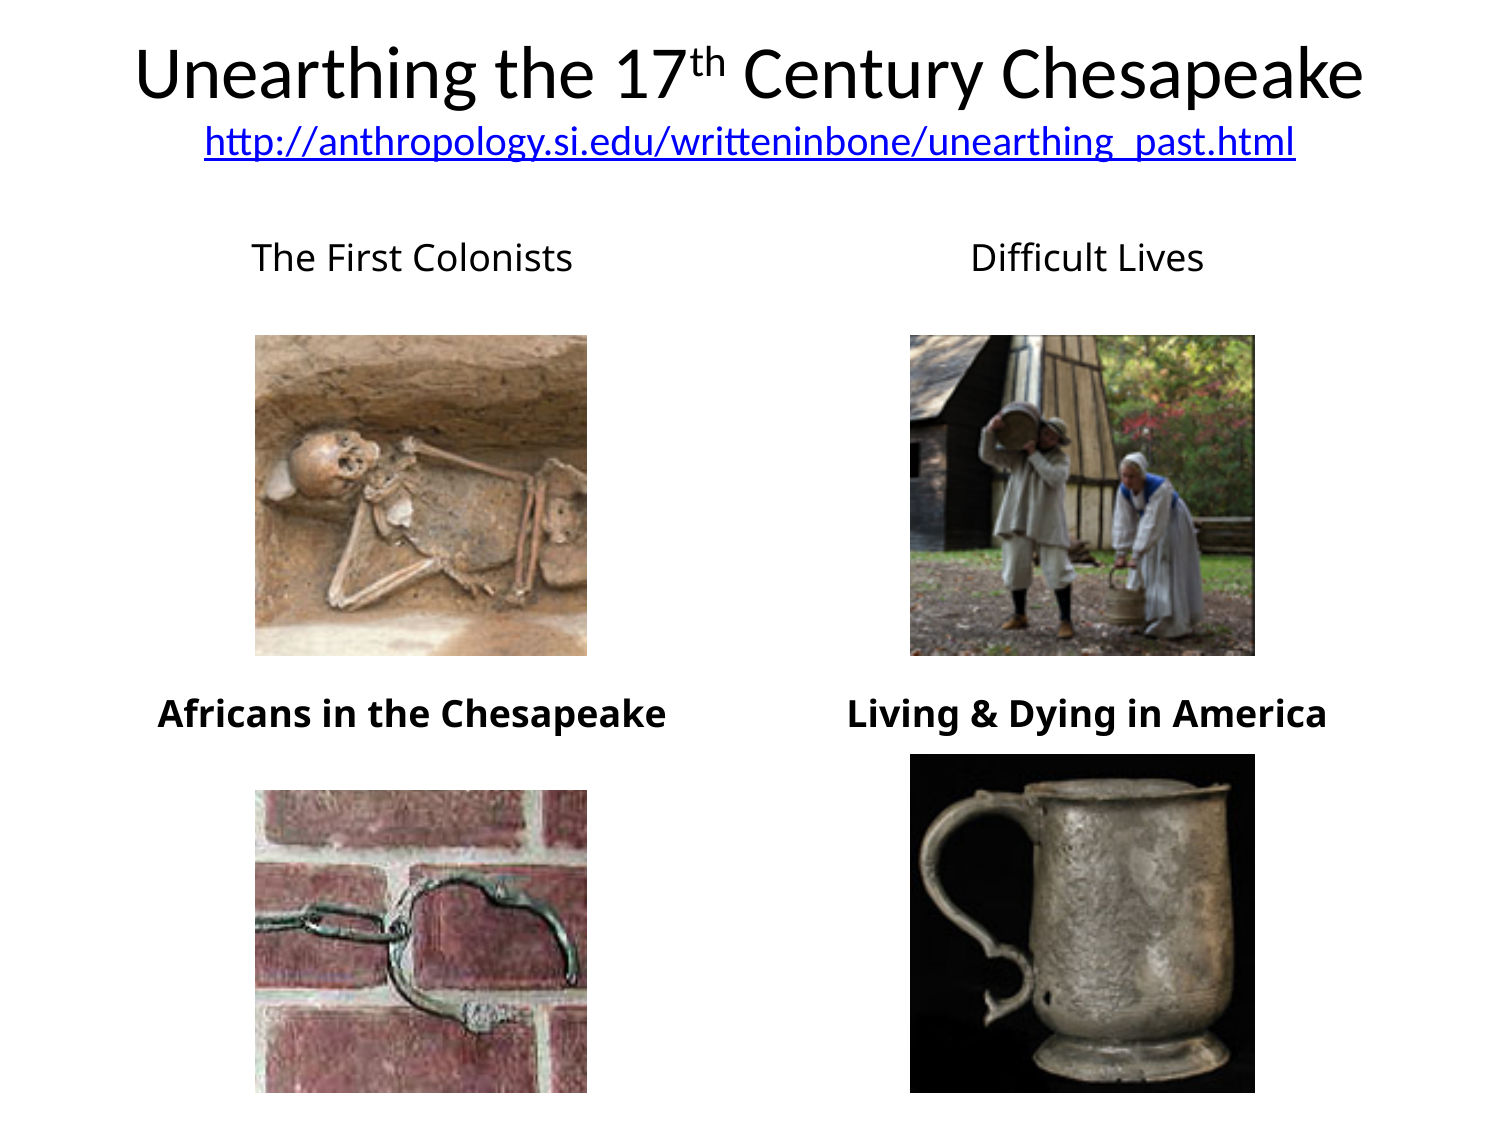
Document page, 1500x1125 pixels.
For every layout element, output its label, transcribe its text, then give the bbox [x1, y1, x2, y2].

picture [909, 335, 1256, 656]
picture [255, 790, 587, 1093]
table_cell Living & Dying in America [751, 681, 1424, 1102]
title Unearthing the 17th Century Chesapeake http://anthropology.si.edu/writteninbone/unearthing_past.html [75, 0, 1425, 188]
table_header Difficult Lives [751, 225, 1424, 679]
picture [909, 754, 1256, 1093]
picture [255, 335, 587, 656]
table_header The First Colonists [76, 225, 749, 679]
table_cell Africans in the Chesapeake [76, 681, 749, 1102]
